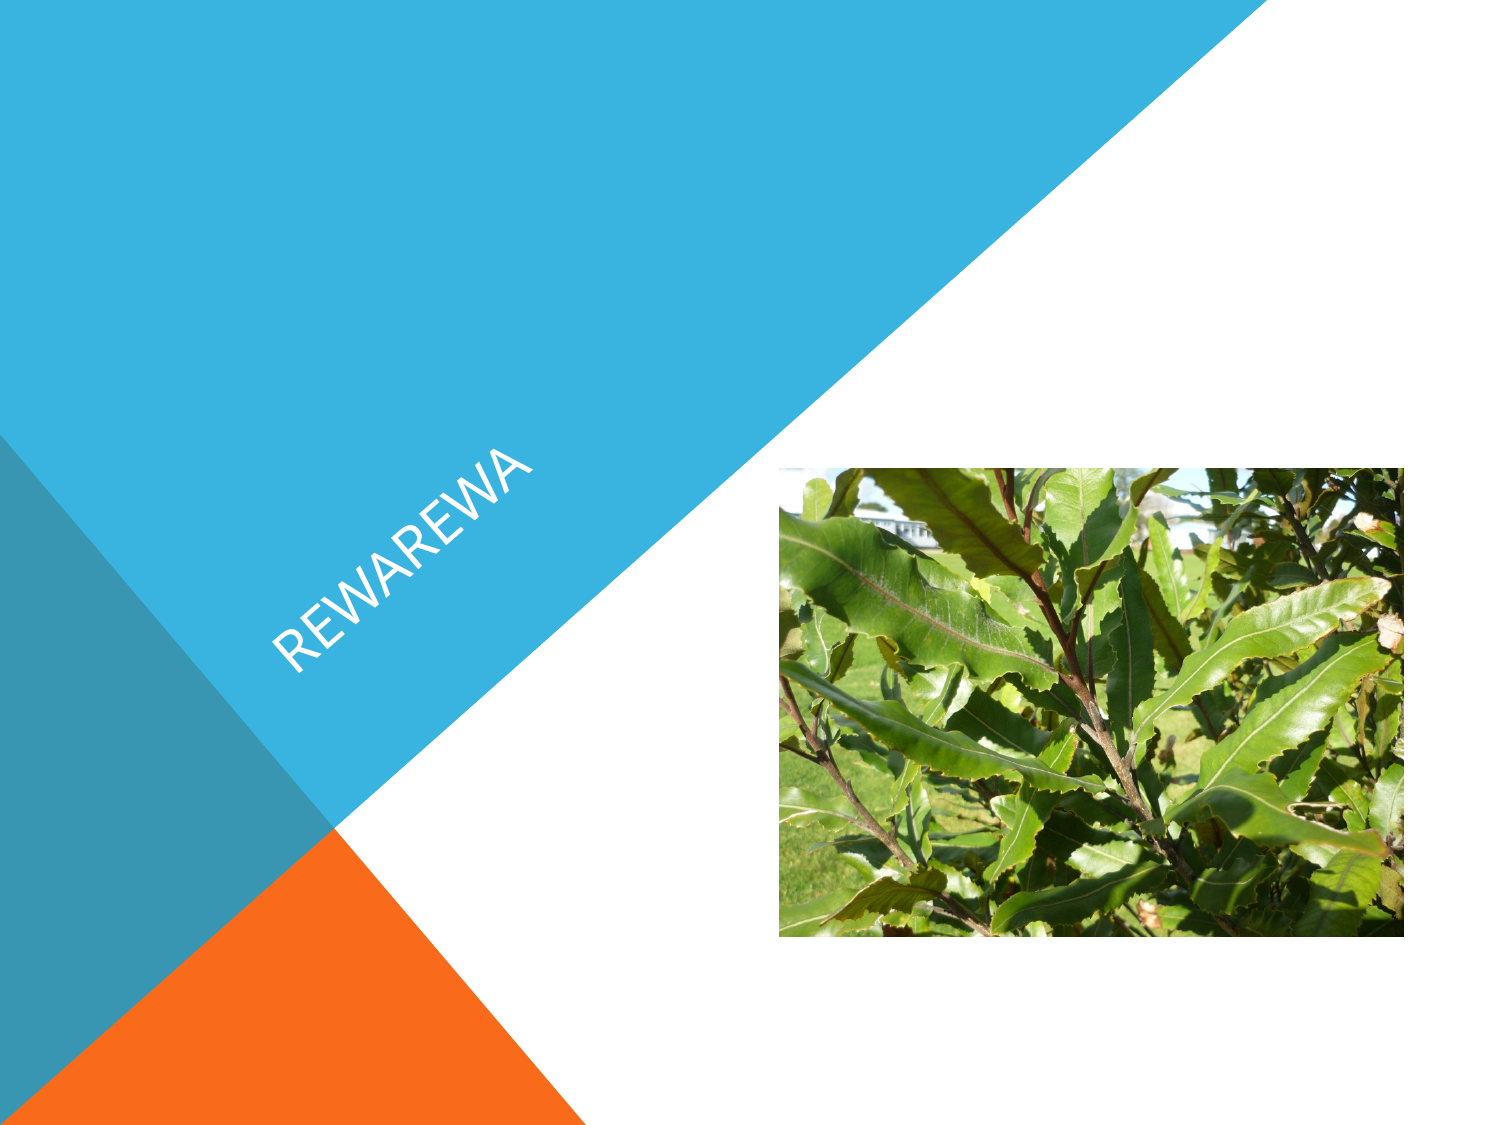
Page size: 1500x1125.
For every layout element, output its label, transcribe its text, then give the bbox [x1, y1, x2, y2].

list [778, 467, 1404, 937]
title Rewarewa [174, 0, 938, 696]
